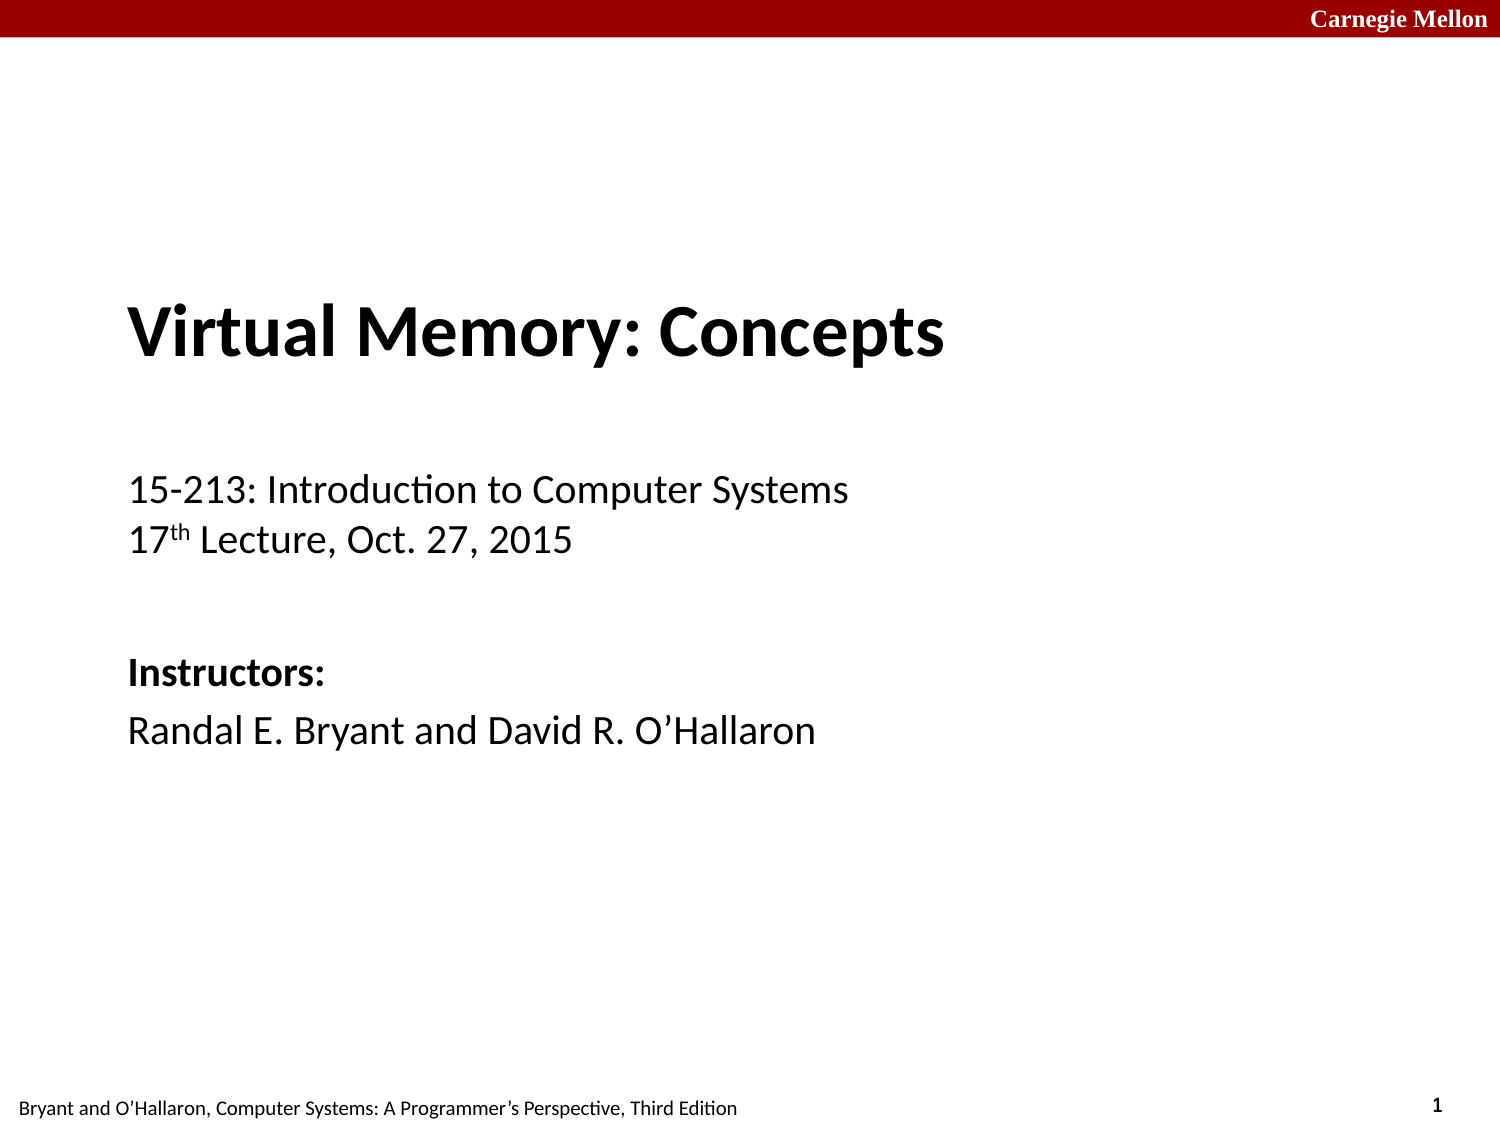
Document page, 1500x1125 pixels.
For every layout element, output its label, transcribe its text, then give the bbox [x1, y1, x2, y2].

subtitle Instructors: Randal E. Bryant and David R. O’Hallaron [112, 637, 1373, 926]
title Virtual Memory: Concepts 15-213: Introduction to Computer Systems 17th Lecture, Oct. 27, 2015 [112, 279, 1388, 563]
